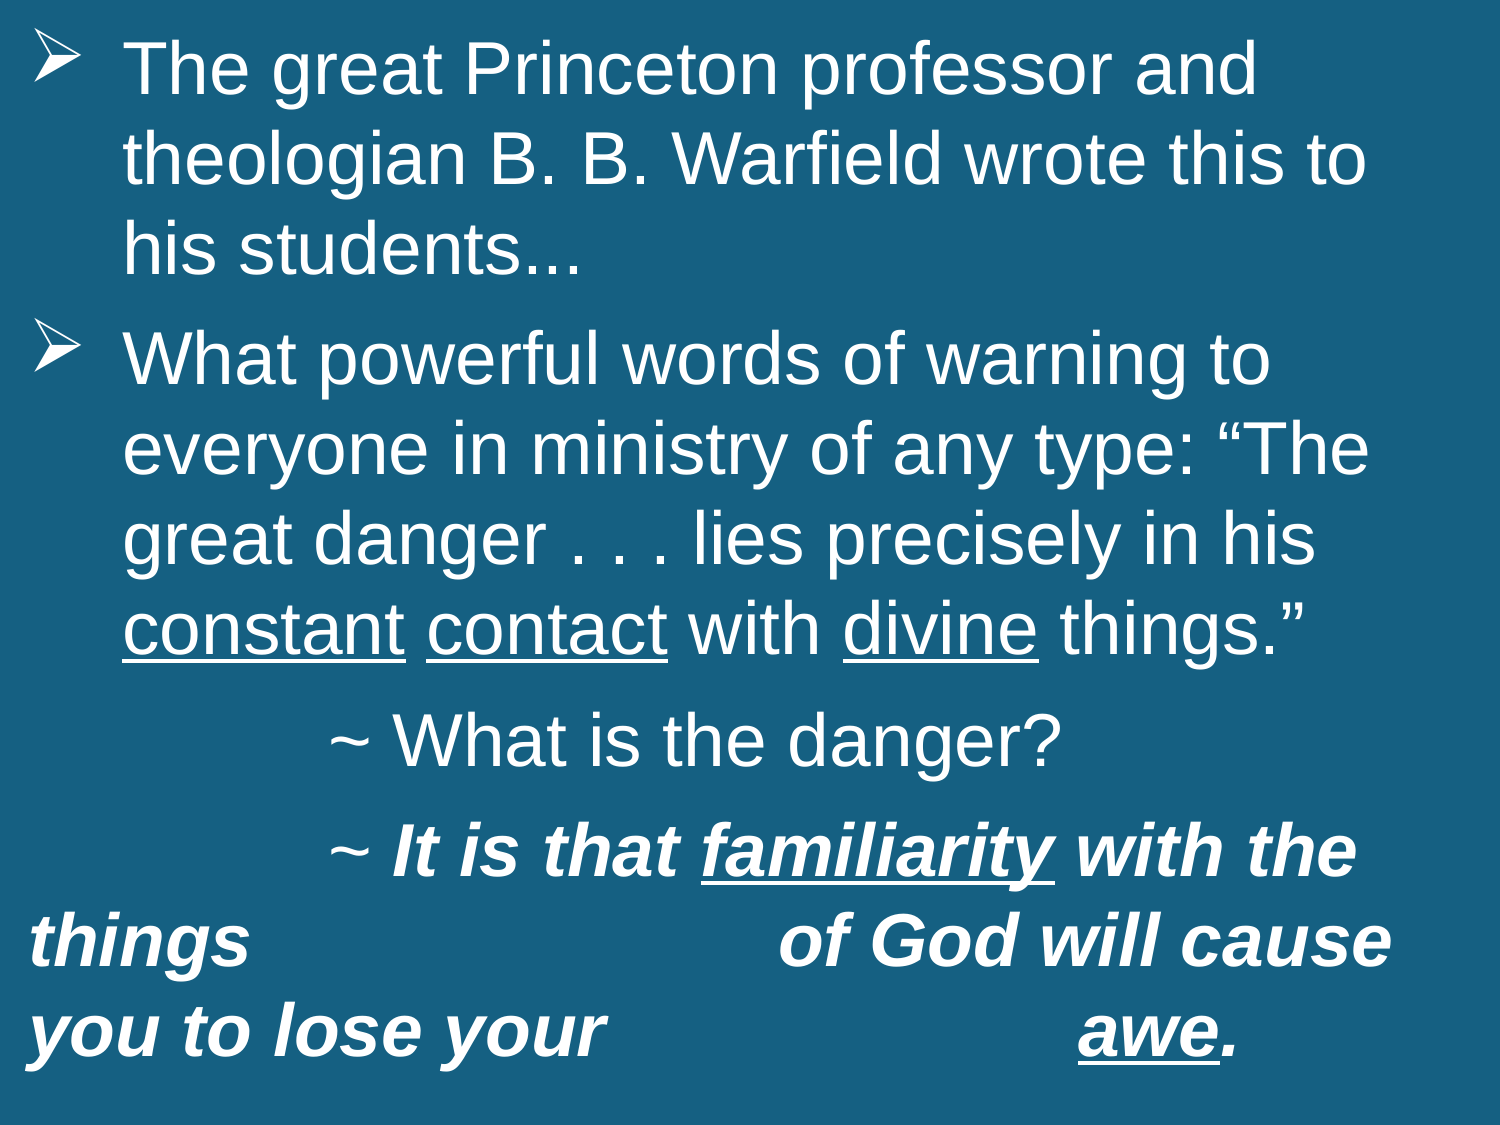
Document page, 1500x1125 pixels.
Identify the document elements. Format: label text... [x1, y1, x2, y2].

subtitle The great Princeton professor and theologian B. B. Warfield wrote this to his students... What powerful words of warning to everyone in ministry of any type: “The great danger . . . lies precisely in his constant contact with divine things.” ~ What is the danger? ~ It is that familiarity with the things of God will cause you to lose your awe. [13, 11, 1490, 1111]
